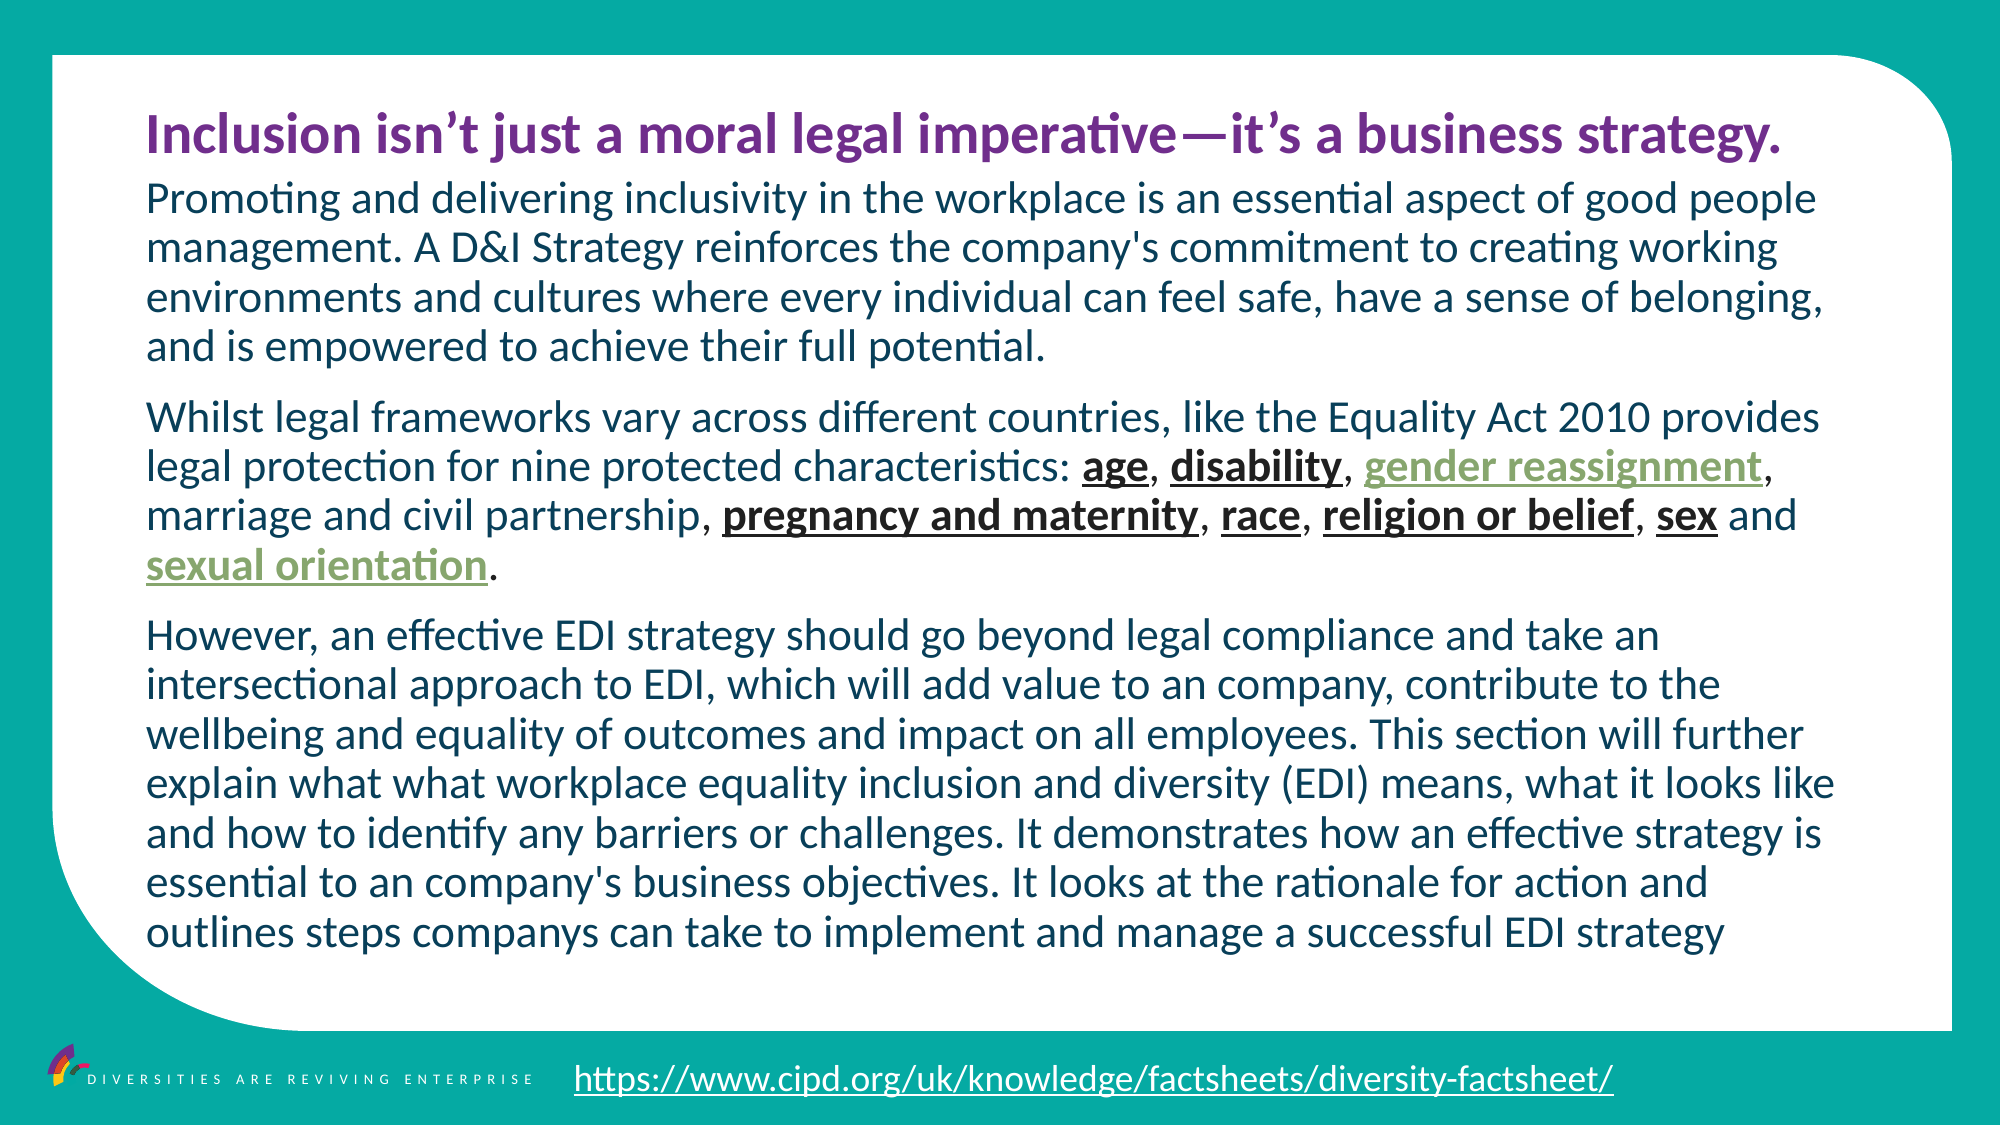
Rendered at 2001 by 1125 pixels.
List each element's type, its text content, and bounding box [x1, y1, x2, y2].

text_box https://www.cipd.org/uk/knowledge/factsheets/diversity-factsheet/ [558, 1046, 2000, 1106]
text_box Inclusion isn’t just a moral legal imperative—it’s a business strategy. [130, 95, 1869, 166]
text_box Promoting and delivering inclusivity in the workplace is an essential aspect of good people management. A D&I Strategy reinforces the company's commitment to creating working environments and cultures where every individual can feel safe, have a sense of belonging, and is empowered to achieve their full potential. Whilst legal frameworks vary across different countries, like the Equality Act 2010 provides legal protection for nine protected characteristics: age, disability, gender reassignment, marriage and civil partnership, pregnancy and maternity, race, religion or belief, sex and sexual orientation. However, an effective EDI strategy should go beyond legal compliance and take an intersectional approach to EDI, which will add value to an company, contribute to the wellbeing and equality of outcomes and impact on all employees. This section will further explain what what workplace equality inclusion and diversity (EDI) means, what it looks like and how to identify any barriers or challenges. It demonstrates how an effective strategy is essential to an company's business objectives. It looks at the rationale for action and outlines steps companys can take to implement and manage a successful EDI strategy [130, 166, 1869, 299]
